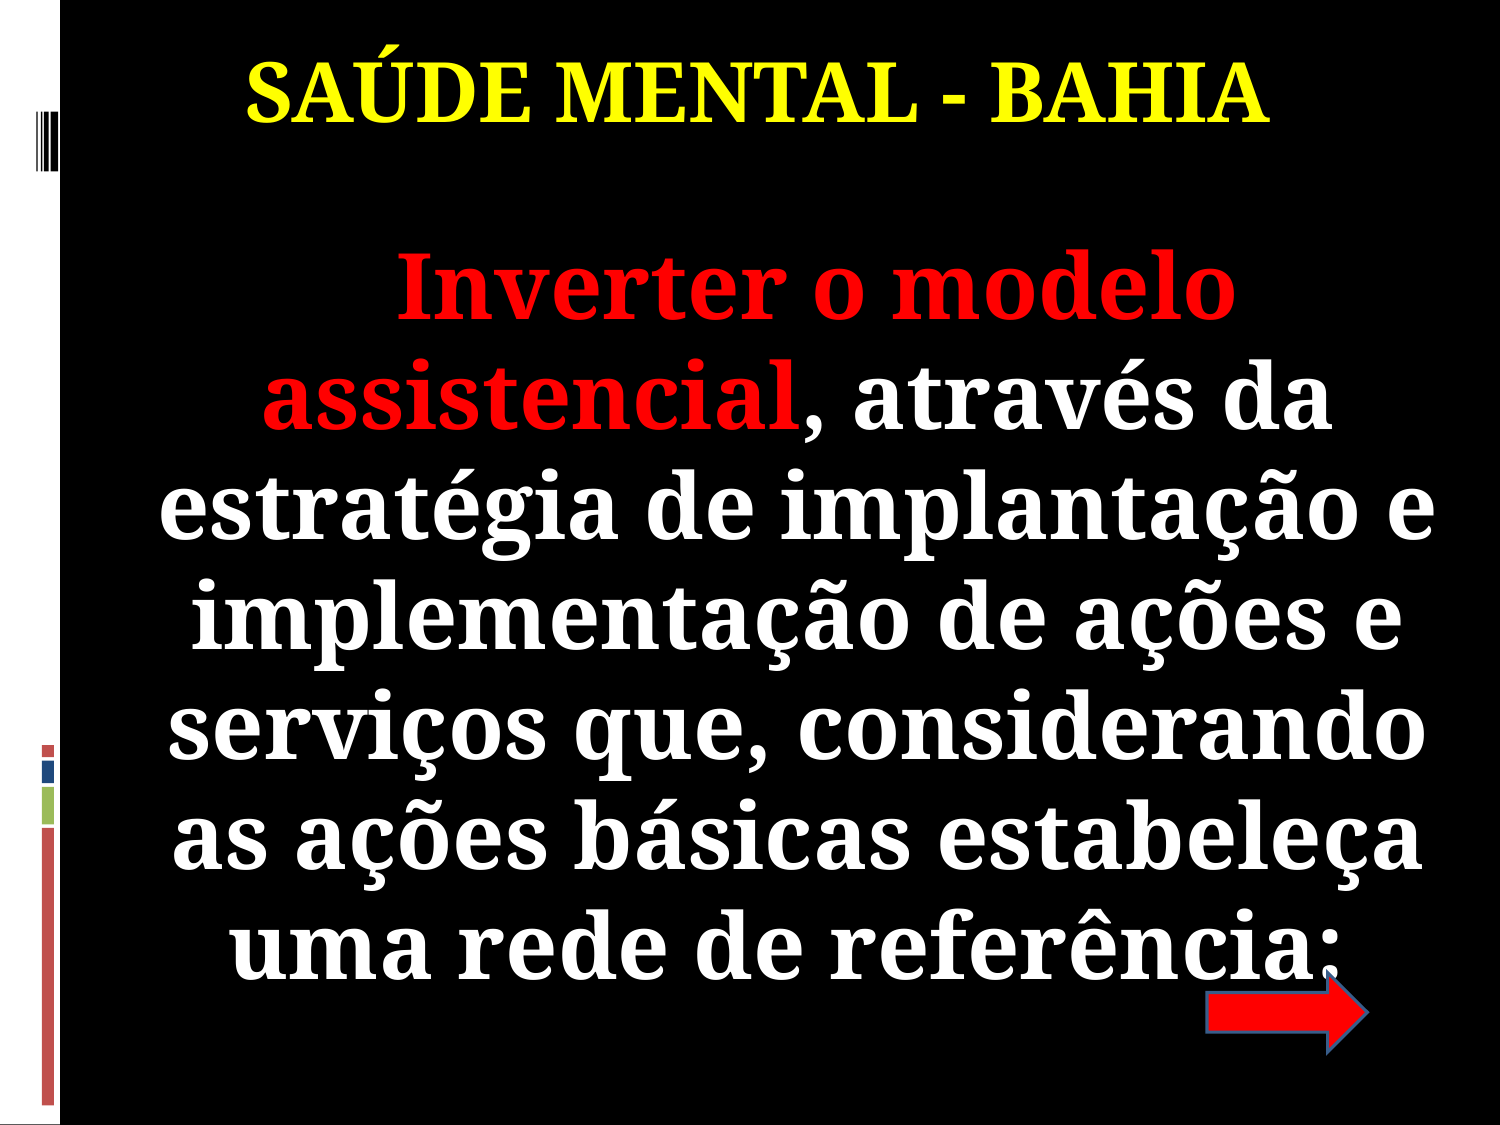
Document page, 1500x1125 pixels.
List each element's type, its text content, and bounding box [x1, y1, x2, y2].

text_box [1206, 972, 1368, 1053]
text_box SAÚDE MENTAL - BAHIA [230, 31, 1408, 192]
text_box Inverter o modelo assistencial, através da estratégia de implantação e implementação de ações e serviços que, considerando as ações básicas estabeleça uma rede de referência: [41, 219, 1500, 1006]
